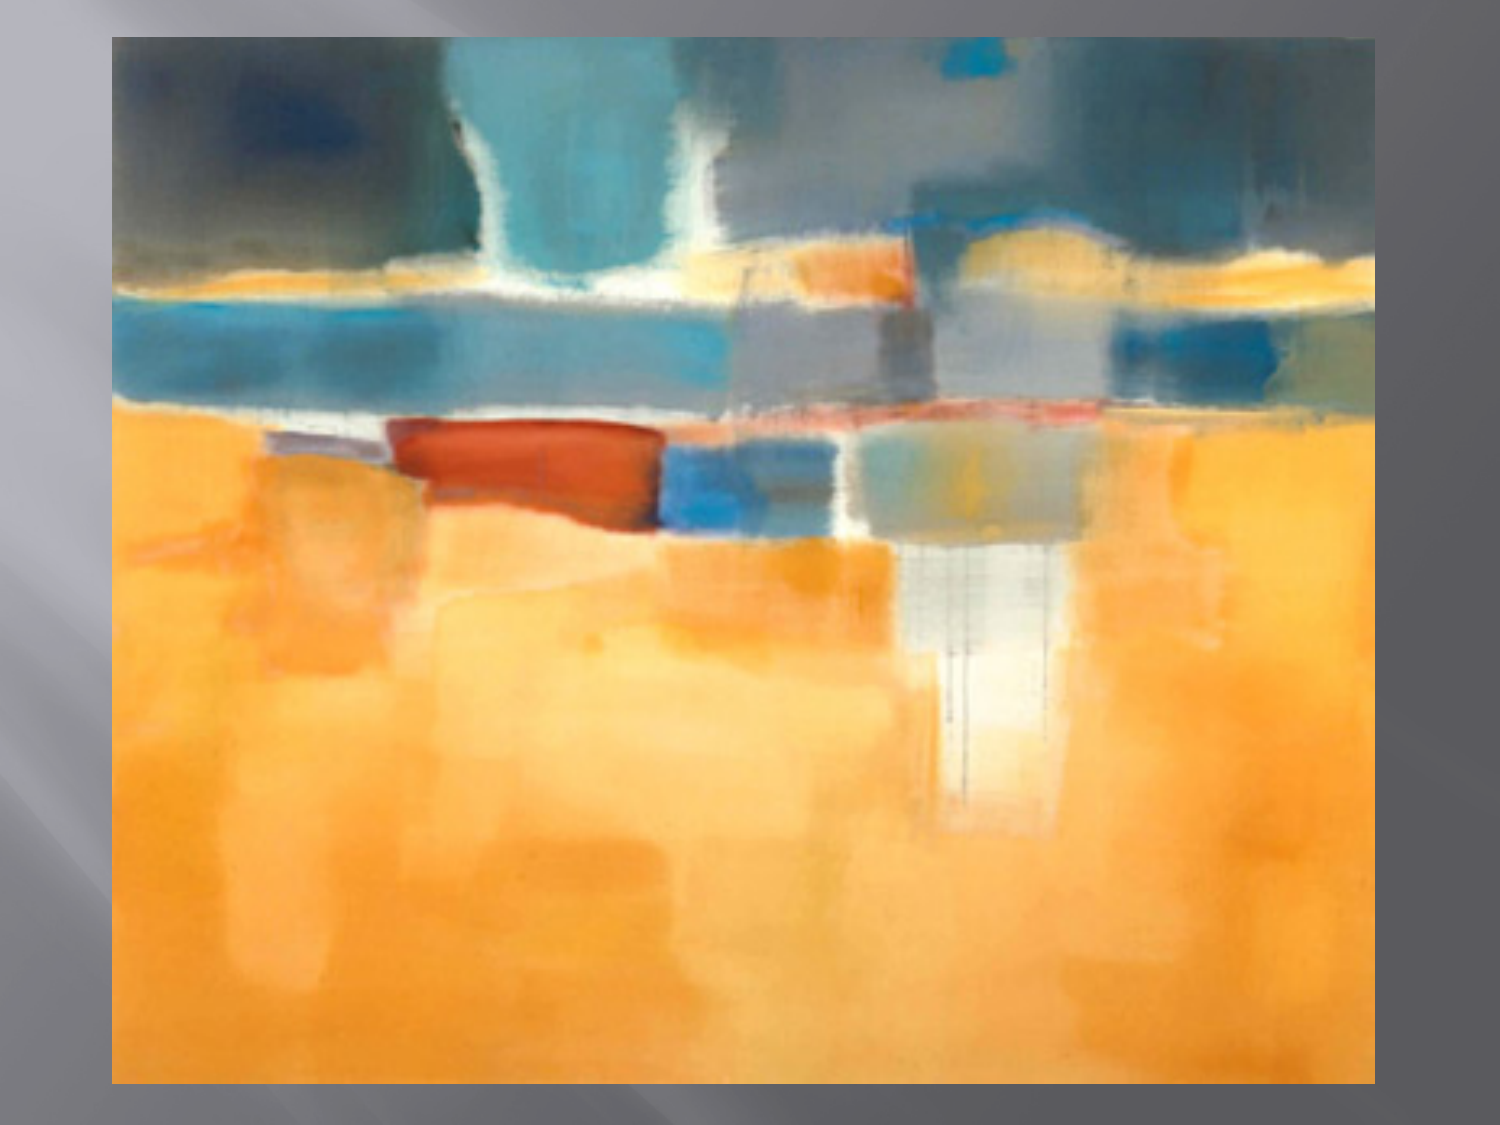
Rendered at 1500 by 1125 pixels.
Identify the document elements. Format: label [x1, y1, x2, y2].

picture [112, 37, 1376, 1084]
